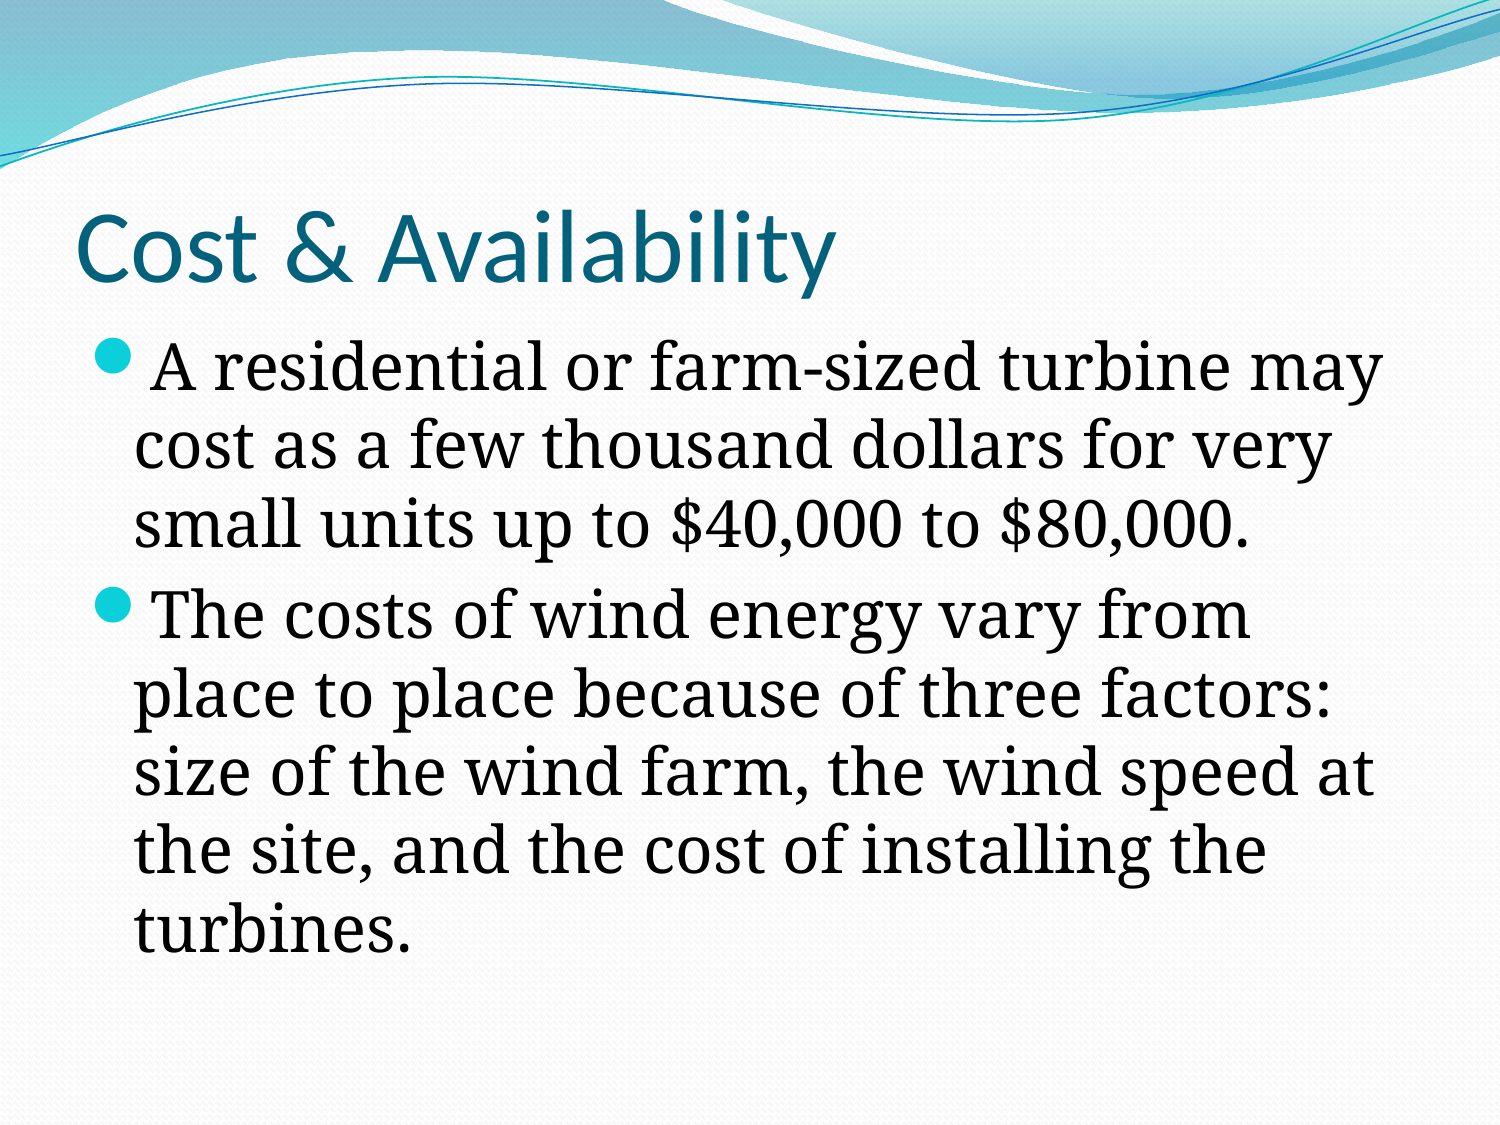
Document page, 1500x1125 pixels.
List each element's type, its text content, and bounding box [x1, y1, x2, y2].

list A residential or farm-sized turbine may cost as a few thousand dollars for very small units up to $40,000 to $80,000. The costs of wind energy vary from place to place because of three factors: size of the wind farm, the wind speed at the site, and the cost of installing the turbines. [75, 317, 1425, 1038]
title Cost & Availability [75, 115, 1425, 303]
